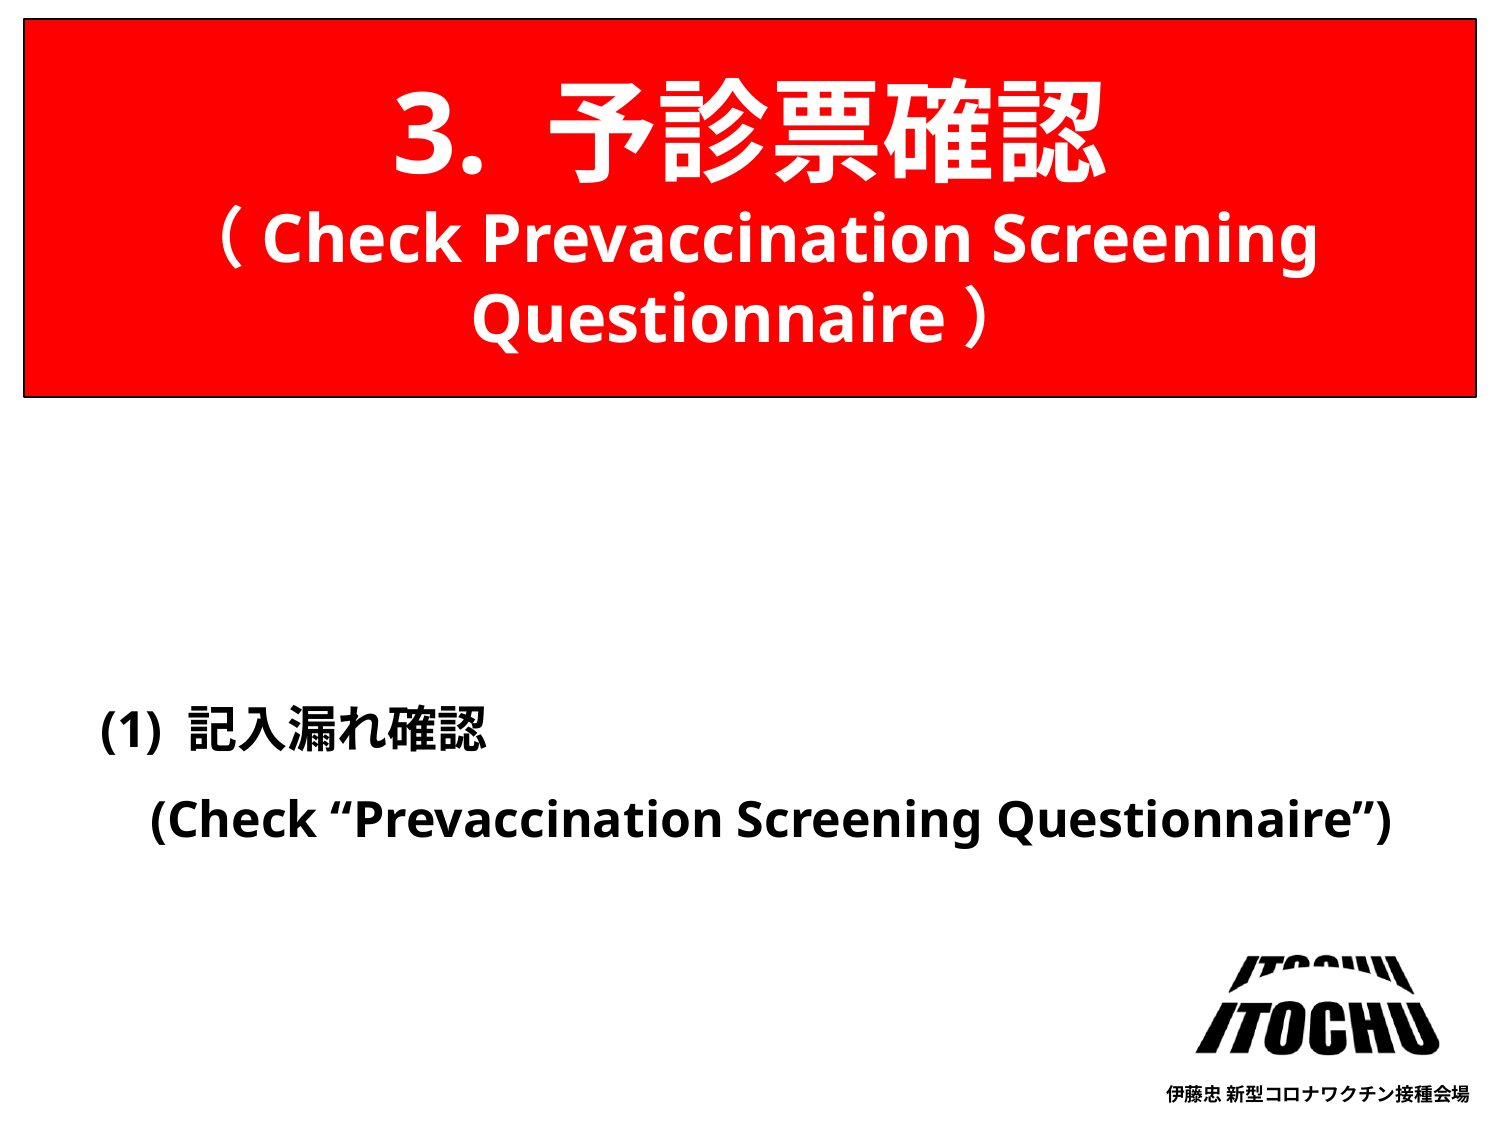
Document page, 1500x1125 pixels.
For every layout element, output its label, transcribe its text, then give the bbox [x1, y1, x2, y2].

text_box 伊藤忠 新型コロナワクチン接種会場 [1145, 1072, 1491, 1116]
text_box (1) 記入漏れ確認 (Check “Prevaccination Screening Questionnaire”) [21, 419, 1479, 1096]
picture [1186, 940, 1450, 1068]
text_box 3. 予診票確認 （Check Prevaccination Screening Questionnaire） [21, 17, 1479, 399]
